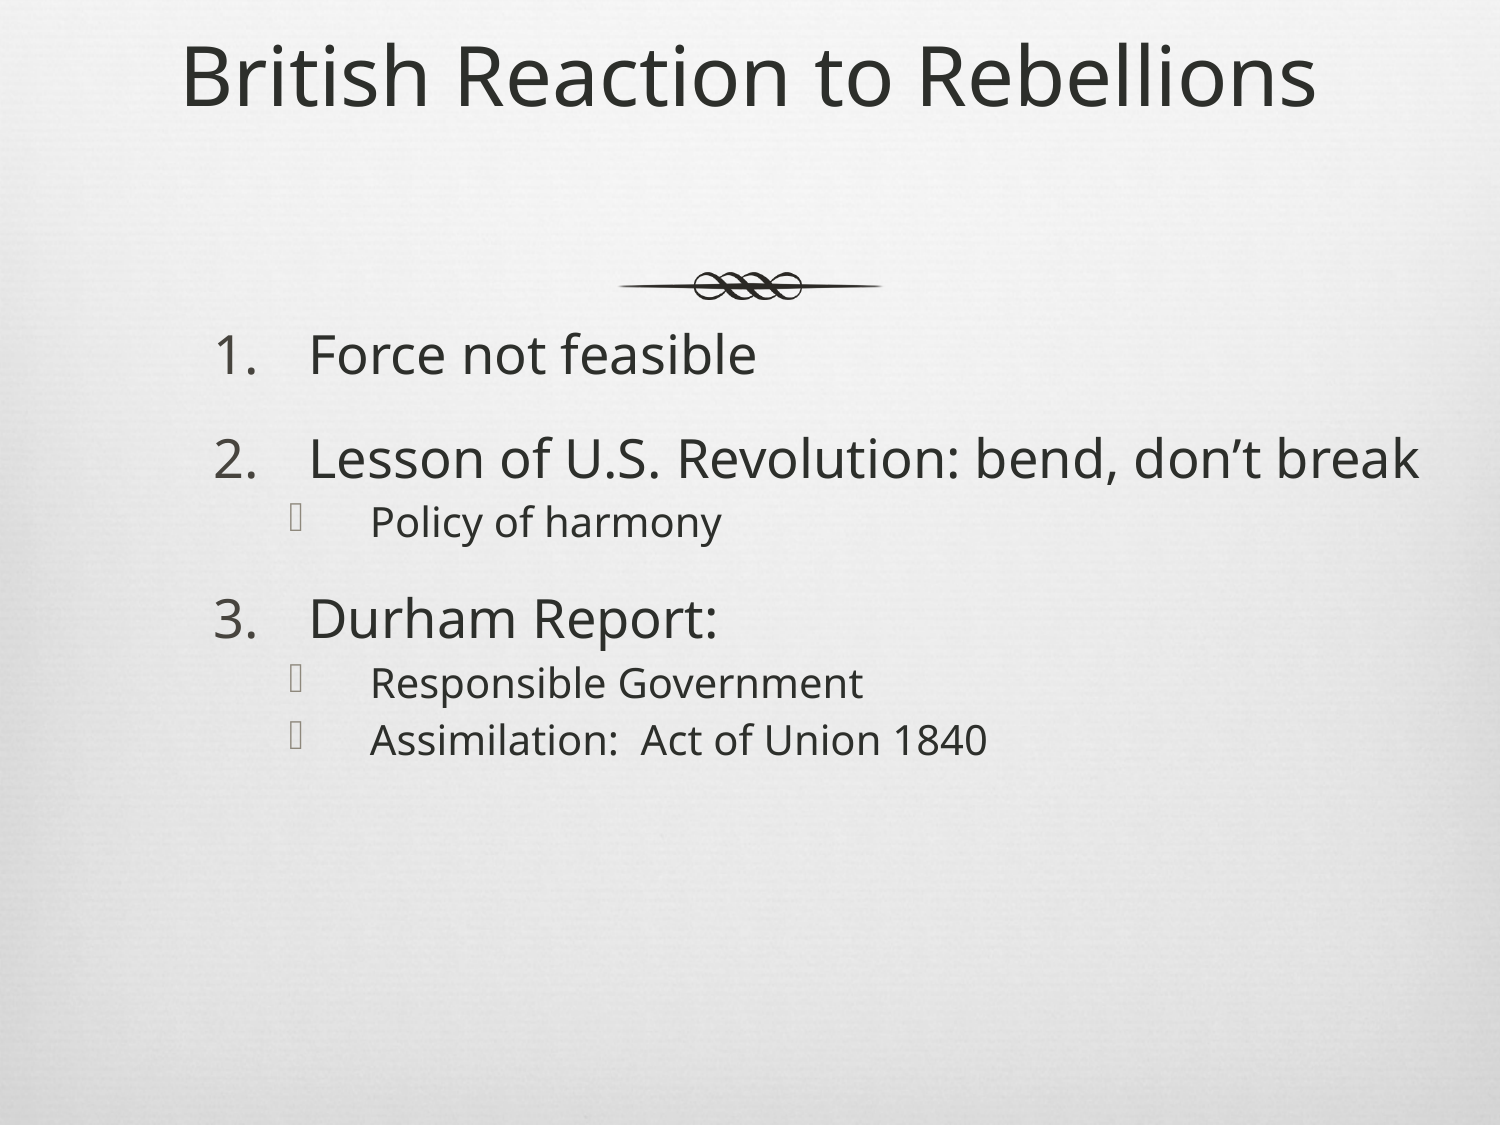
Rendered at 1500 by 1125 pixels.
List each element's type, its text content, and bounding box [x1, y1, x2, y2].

list Force not feasible Lesson of U.S. Revolution: bend, don’t break Policy of harmony Durham Report: Responsible Government Assimilation: Act of Union 1840 [123, 154, 1500, 1083]
title British Reaction to Rebellions [112, 10, 1388, 236]
